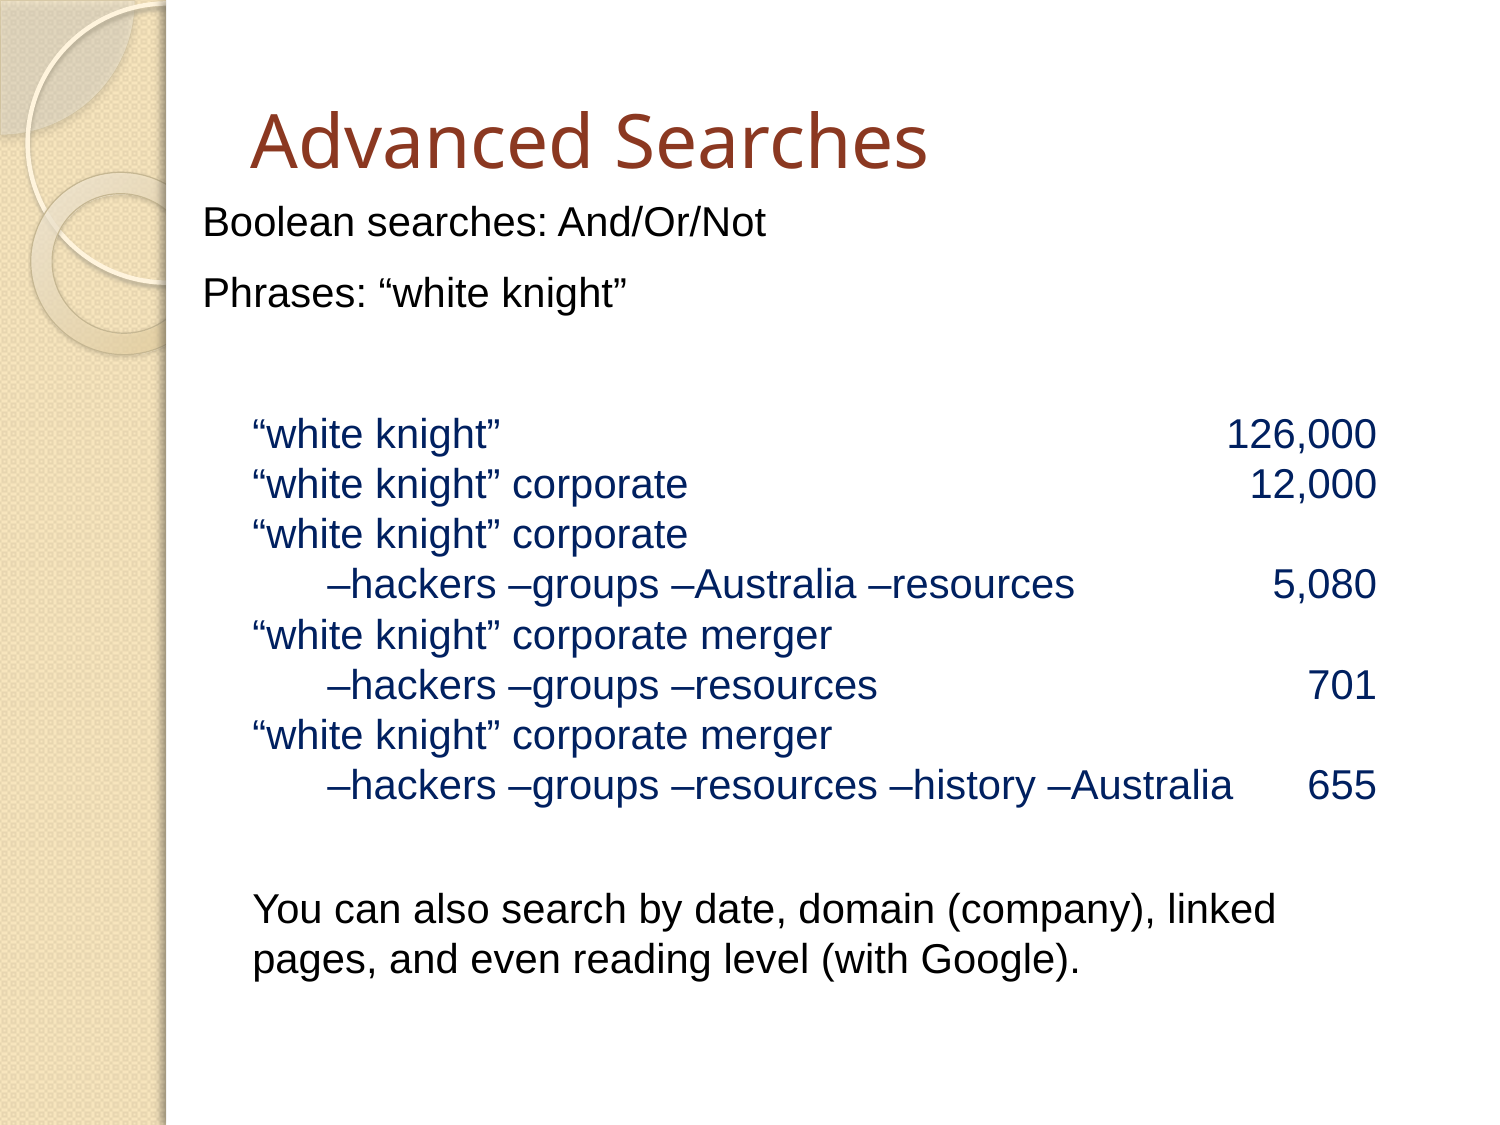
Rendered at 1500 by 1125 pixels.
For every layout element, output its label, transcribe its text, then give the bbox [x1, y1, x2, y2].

title Advanced Searches [235, 45, 1466, 233]
text_box You can also search by date, domain (company), linked pages, and even reading level (with Google). [237, 874, 1400, 990]
text_box Boolean searches: And/Or/Not Phrases: “white knight” [187, 187, 1138, 324]
text_box “white knight” 126,000 “white knight” corporate 12,000 “white knight” corporate –hackers –groups –Australia –resources 5,080 “white knight” corporate merger –hackers –groups –resources 701 “white knight” corporate merger –hackers –groups –resources –history –Australia 655 [237, 399, 1438, 815]
